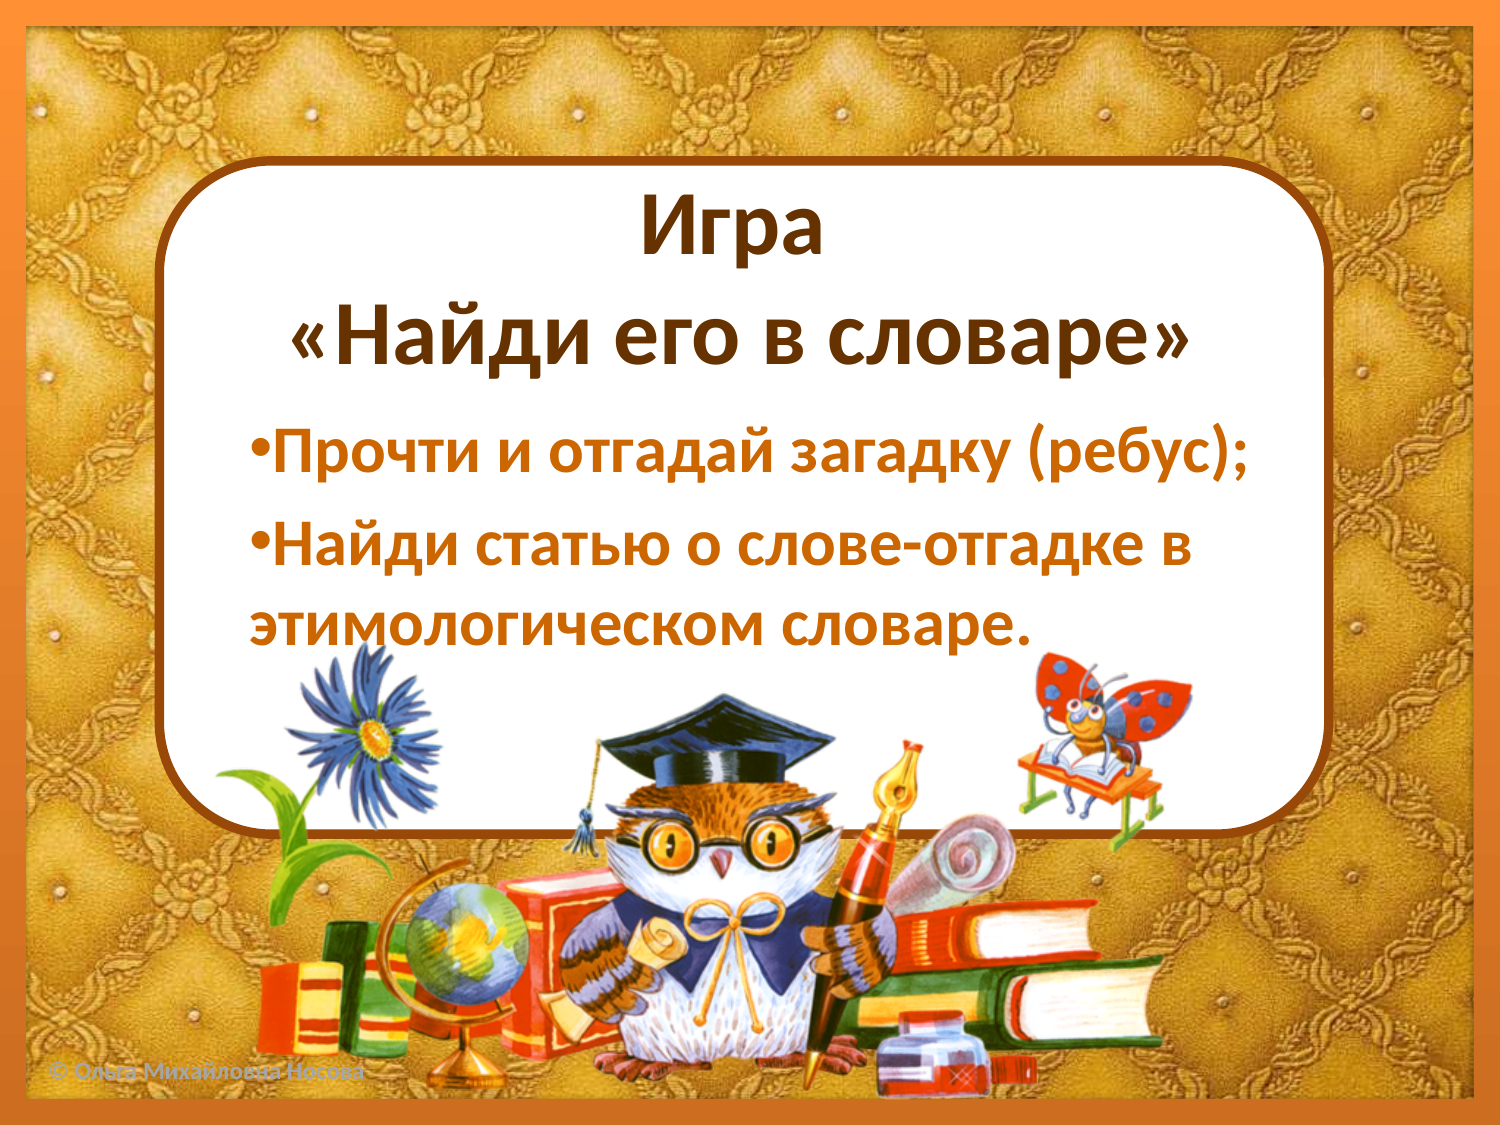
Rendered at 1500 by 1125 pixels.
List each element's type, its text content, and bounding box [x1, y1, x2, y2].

picture [26, 26, 1473, 1125]
subtitle Прочти и отгадай загадку (ребус); Найди статью о слове-отгадке в этимологическом словаре. [234, 398, 1278, 774]
title Игра «Найди его в словаре» [105, 152, 1381, 394]
